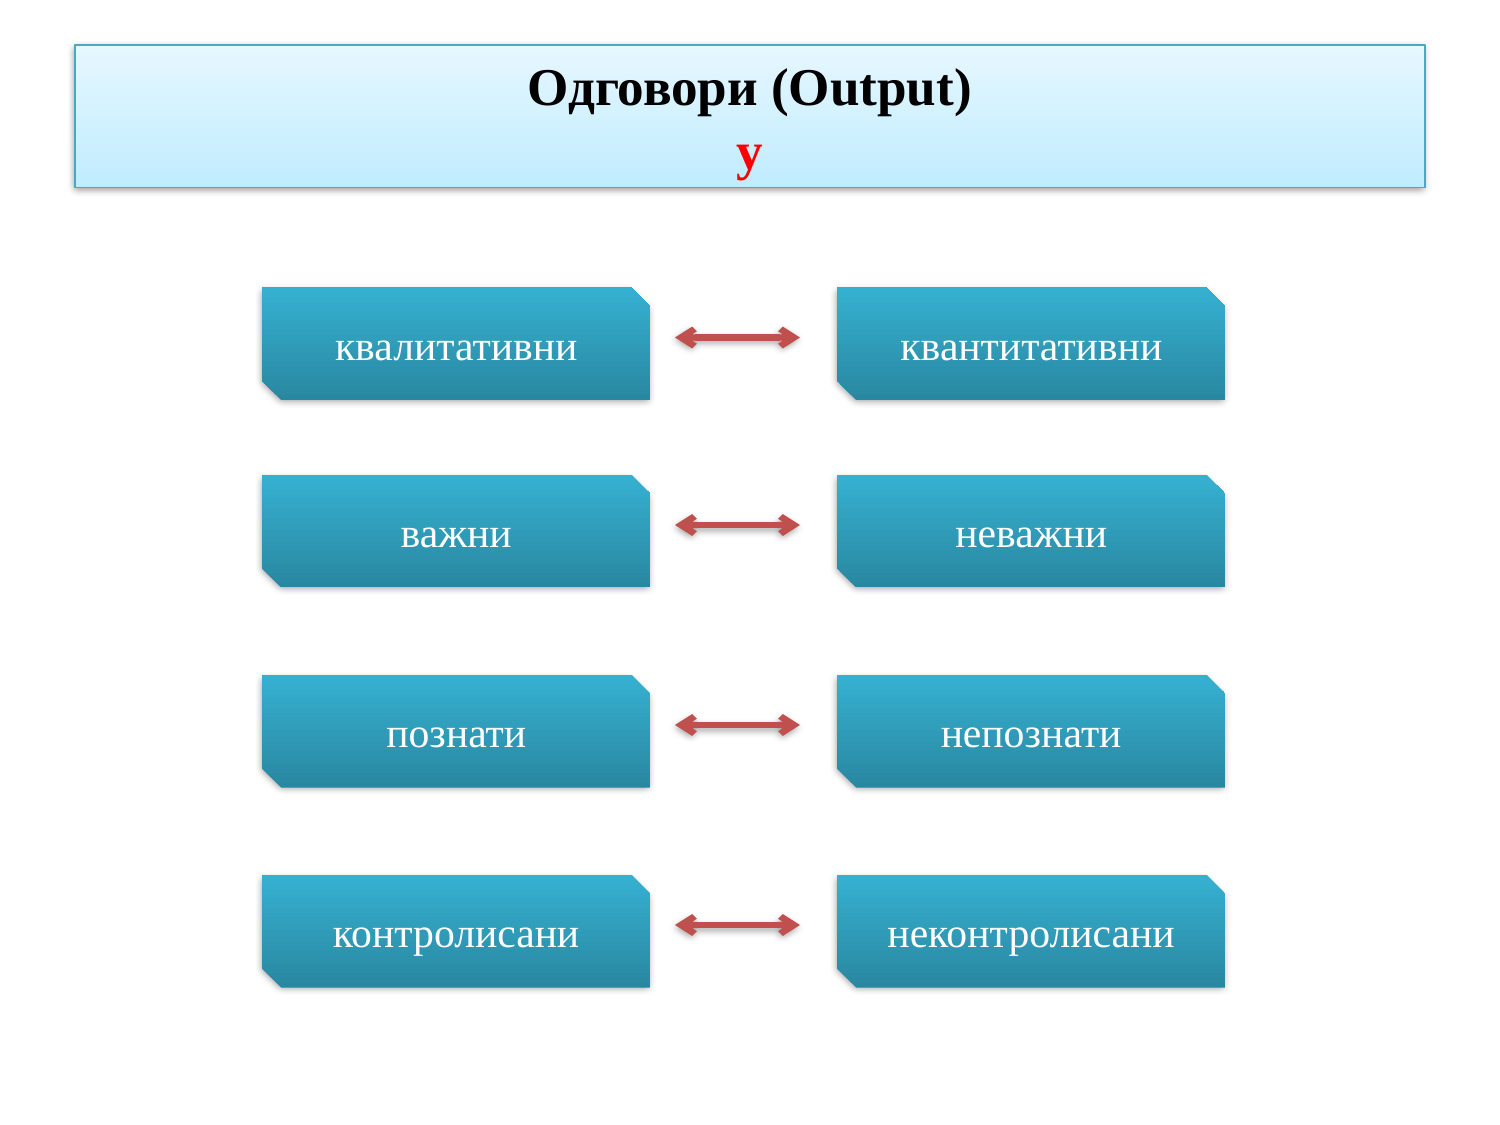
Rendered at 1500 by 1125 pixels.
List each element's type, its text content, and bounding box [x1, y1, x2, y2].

text_box познати [262, 675, 650, 788]
title Одговори (Output) у [74, 44, 1426, 188]
text_box важни [262, 474, 650, 588]
text_box непознати [837, 675, 1225, 788]
text_box неконтролисани [837, 875, 1225, 988]
text_box квалитативни [262, 287, 650, 400]
text_box контролисани [262, 875, 650, 988]
text_box неважни [837, 474, 1225, 588]
text_box квантитативни [837, 287, 1225, 400]
